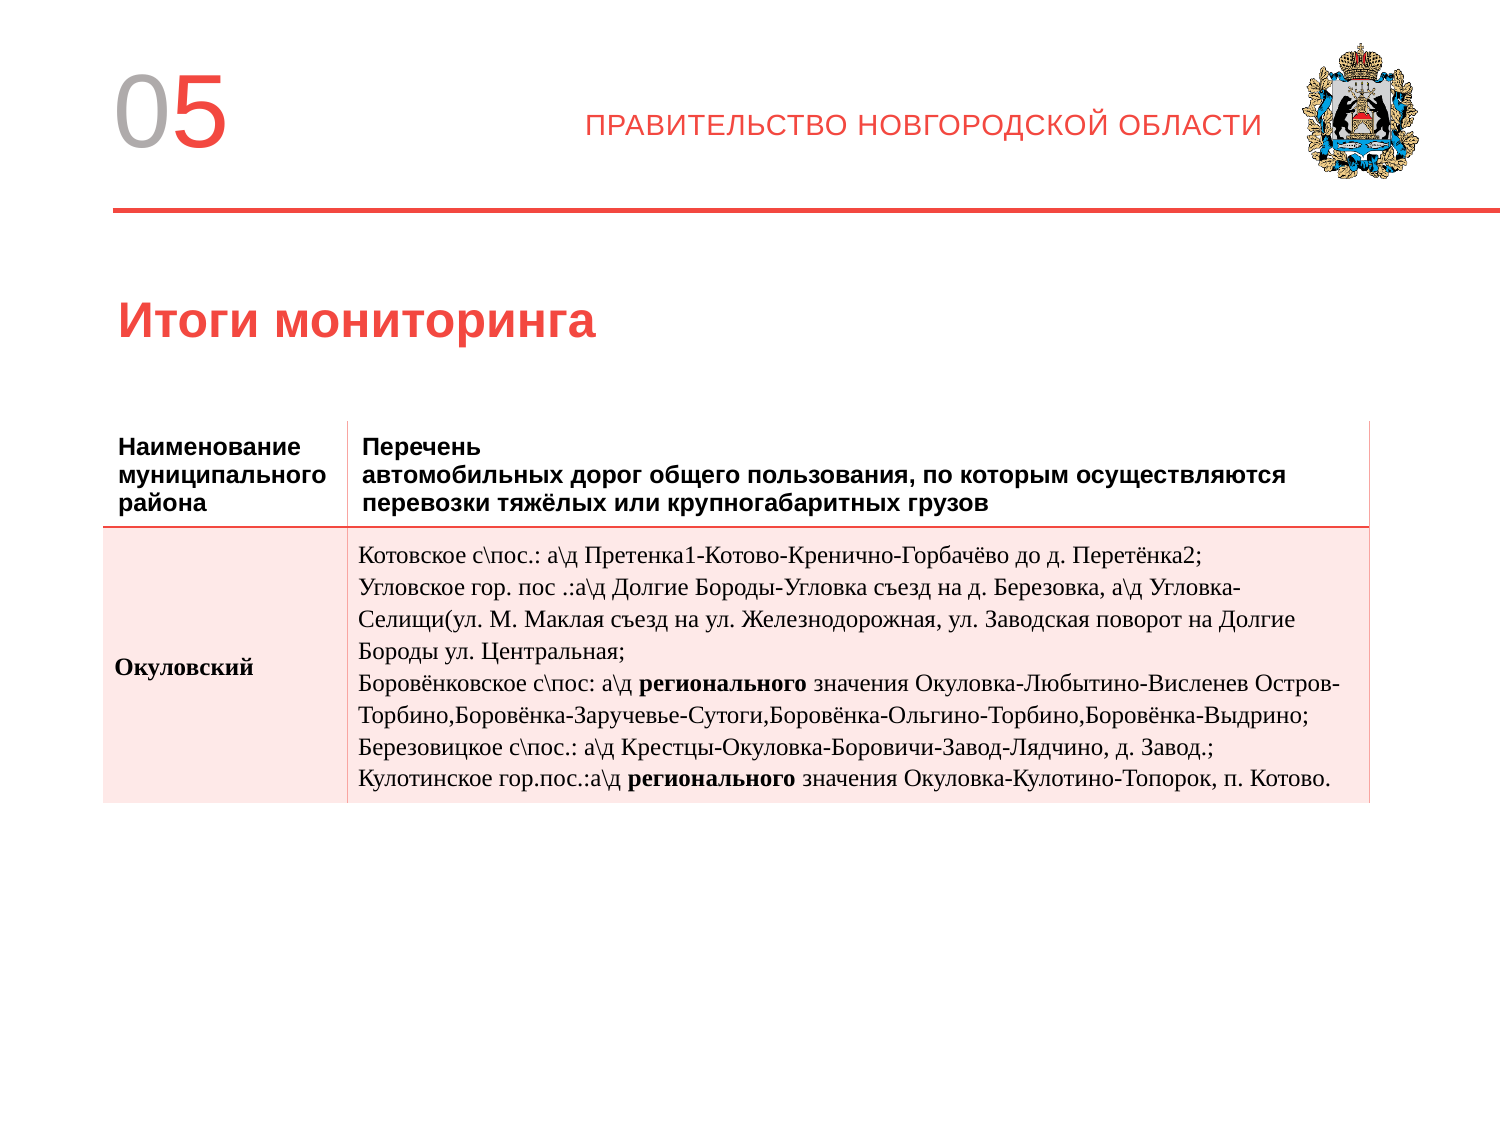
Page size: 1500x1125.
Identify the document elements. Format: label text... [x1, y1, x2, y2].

picture [1302, 43, 1419, 179]
text_box 05 [98, 36, 312, 177]
text_box ПРАВИТЕЛЬСТВО НОВГОРОДСКОЙ ОБЛАСТИ [570, 102, 1302, 147]
table_cell Окуловский [103, 528, 347, 803]
table_header Перечень автомобильных дорог общего пользования, по которым осуществляются перевозки тяжёлых или крупногабаритных грузов [348, 423, 1369, 526]
table_cell Котовское с\пос.: а\д Претенка1-Котово-Кренично-Горбачёво до д. Перетёнка2; Угловское гор. пос .:а\д Долгие Бороды-Угловка съезд на д. Березовка, а\д Угловка-Селищи(ул. М. Маклая съезд на ул. Железнодорожная, ул. Заводская поворот на Долгие Бороды ул. Центральная; Боровёнковское с\пос: а\д регионального значения Окуловка-Любытино-Висленев Остров-Торбино,Боровёнка-Заручевье-Сутоги,Боровёнка-Ольгино-Торбино,Боровёнка-Выдрино; Березовицкое с\пос.: а\д Крестцы-Окуловка-Боровичи-Завод-Лядчино, д. Завод.; Кулотинское гор.пос.:а\д регионального значения Окуловка-Кулотино-Топорок, п. Котово. [348, 528, 1369, 803]
table_header Наименование муниципального района [103, 423, 347, 526]
text_box Итоги мониторинга [103, 287, 1370, 375]
